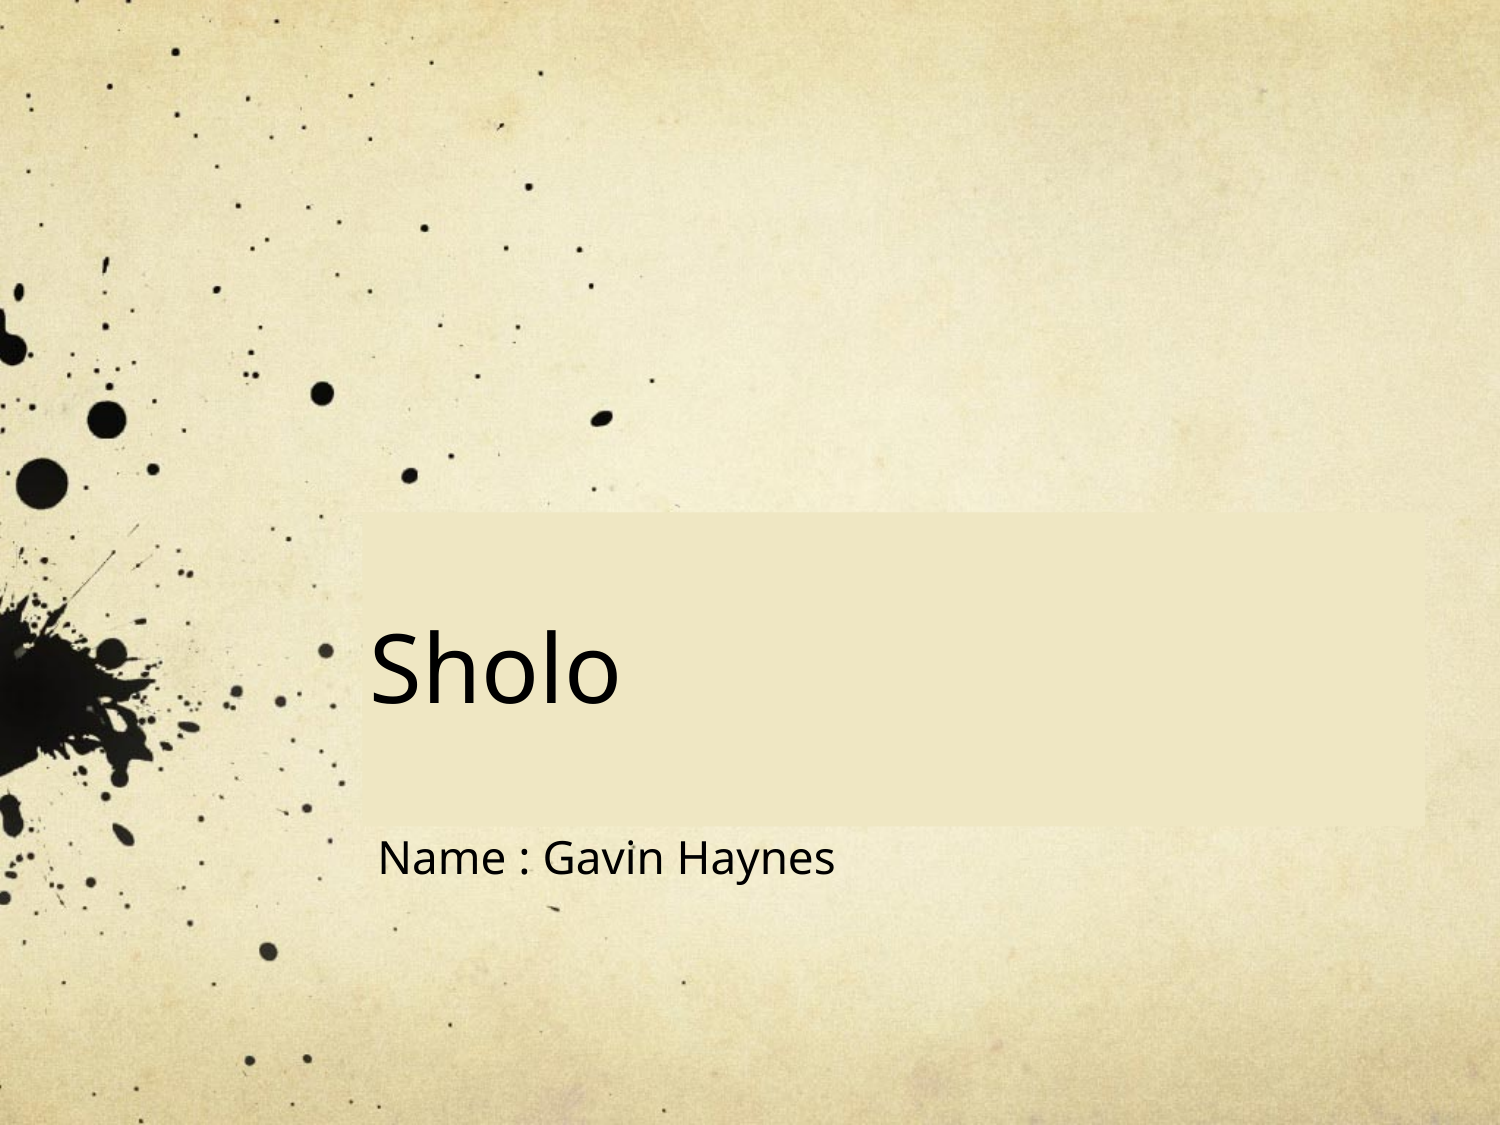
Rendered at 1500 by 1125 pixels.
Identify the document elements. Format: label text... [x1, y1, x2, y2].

subtitle Name : Gavin Haynes [362, 829, 1425, 1023]
picture [0, 0, 1500, 1125]
title Sholo [362, 512, 1425, 827]
